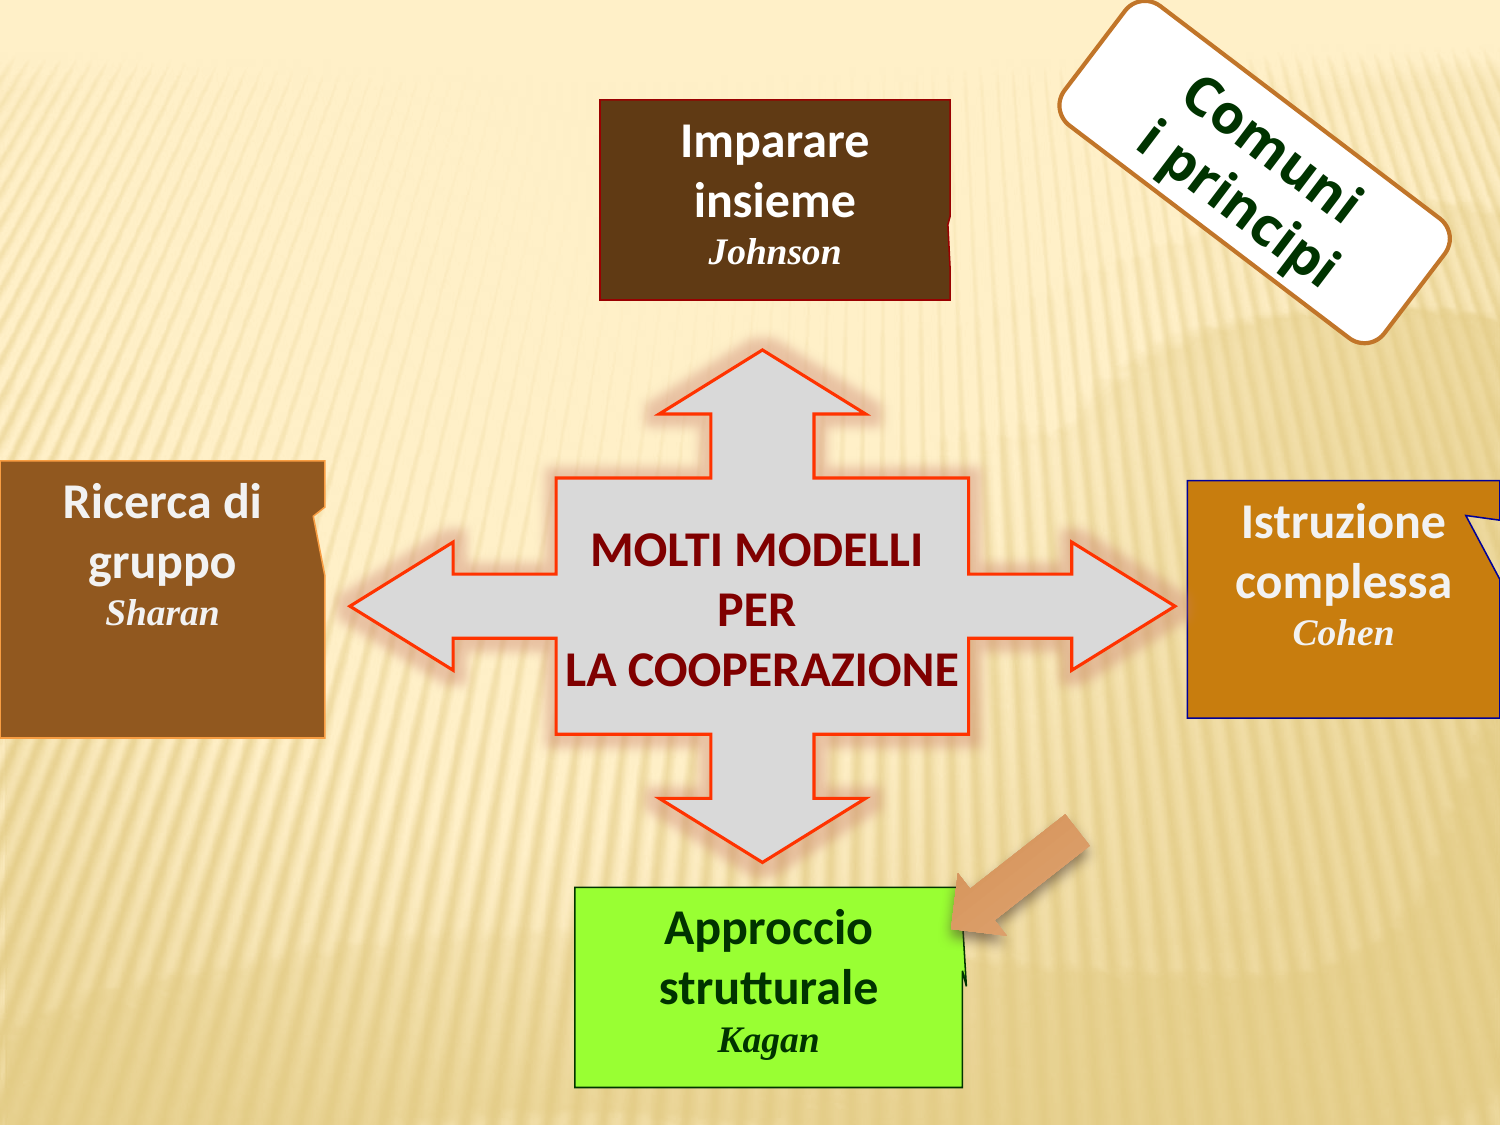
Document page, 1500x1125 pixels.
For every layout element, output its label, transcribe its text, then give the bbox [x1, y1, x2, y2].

text_box Imparare insieme Johnson [600, 99, 951, 300]
text_box Approccio strutturale Kagan [574, 887, 967, 1088]
text_box Istruzione complessa Cohen [1187, 480, 1500, 719]
text_box [951, 814, 1090, 936]
text_box Comuni i principi [1057, 0, 1452, 346]
text_box Ricerca di gruppo Sharan [0, 460, 325, 739]
text_box MOLTI MODELLI PER LA COOPERAZIONE [349, 349, 1175, 863]
list [87, 235, 1438, 978]
